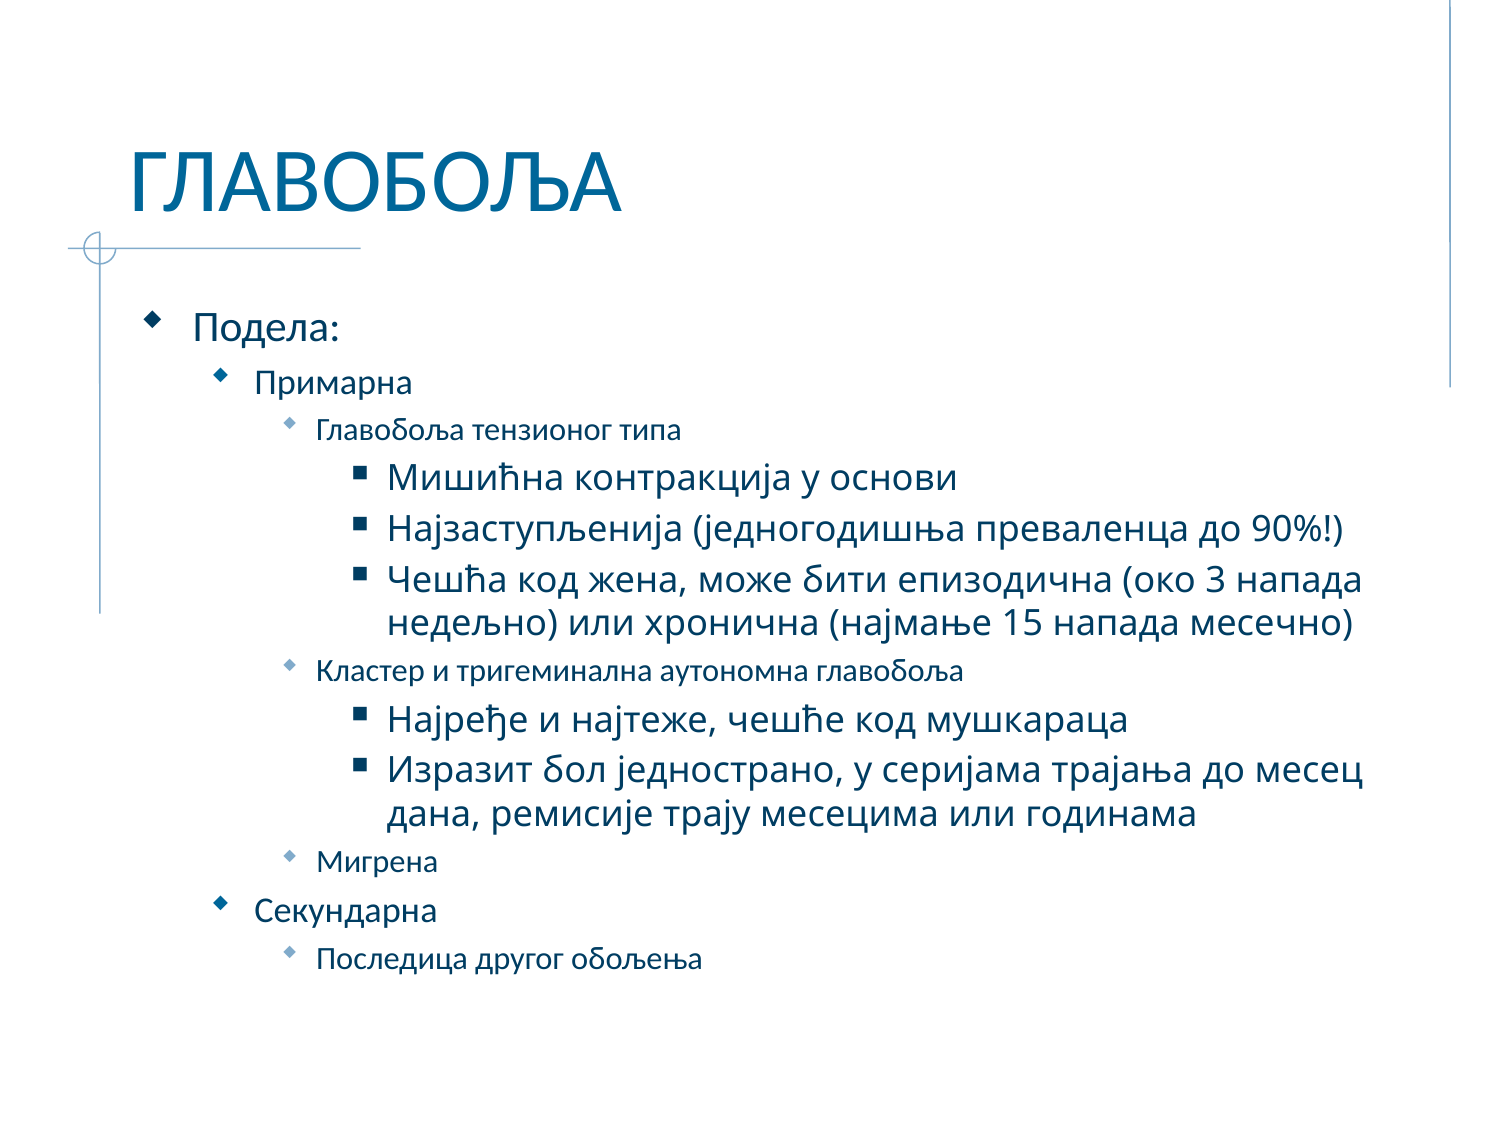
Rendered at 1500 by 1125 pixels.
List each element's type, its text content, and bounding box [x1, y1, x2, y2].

title ГЛАВОБОЉА [113, 49, 1436, 238]
list Подела: Примарна Главобоља тензионог типа Мишићна контракција у основи Најзаступљенија (једногодишња преваленца до 90%!) Чешћа код жена, може бити епизодична (око 3 напада недељно) или хронична (најмање 15 напада месечно) Кластер и тригеминална аутономна главобоља Најређе и најтеже, чешће код мушкараца Изразит бол једнострано, у серијама трајања до месец дана, ремисије трају месецима или годинама Мигрена Секундарна Последица другог обољења [124, 290, 1400, 1026]
